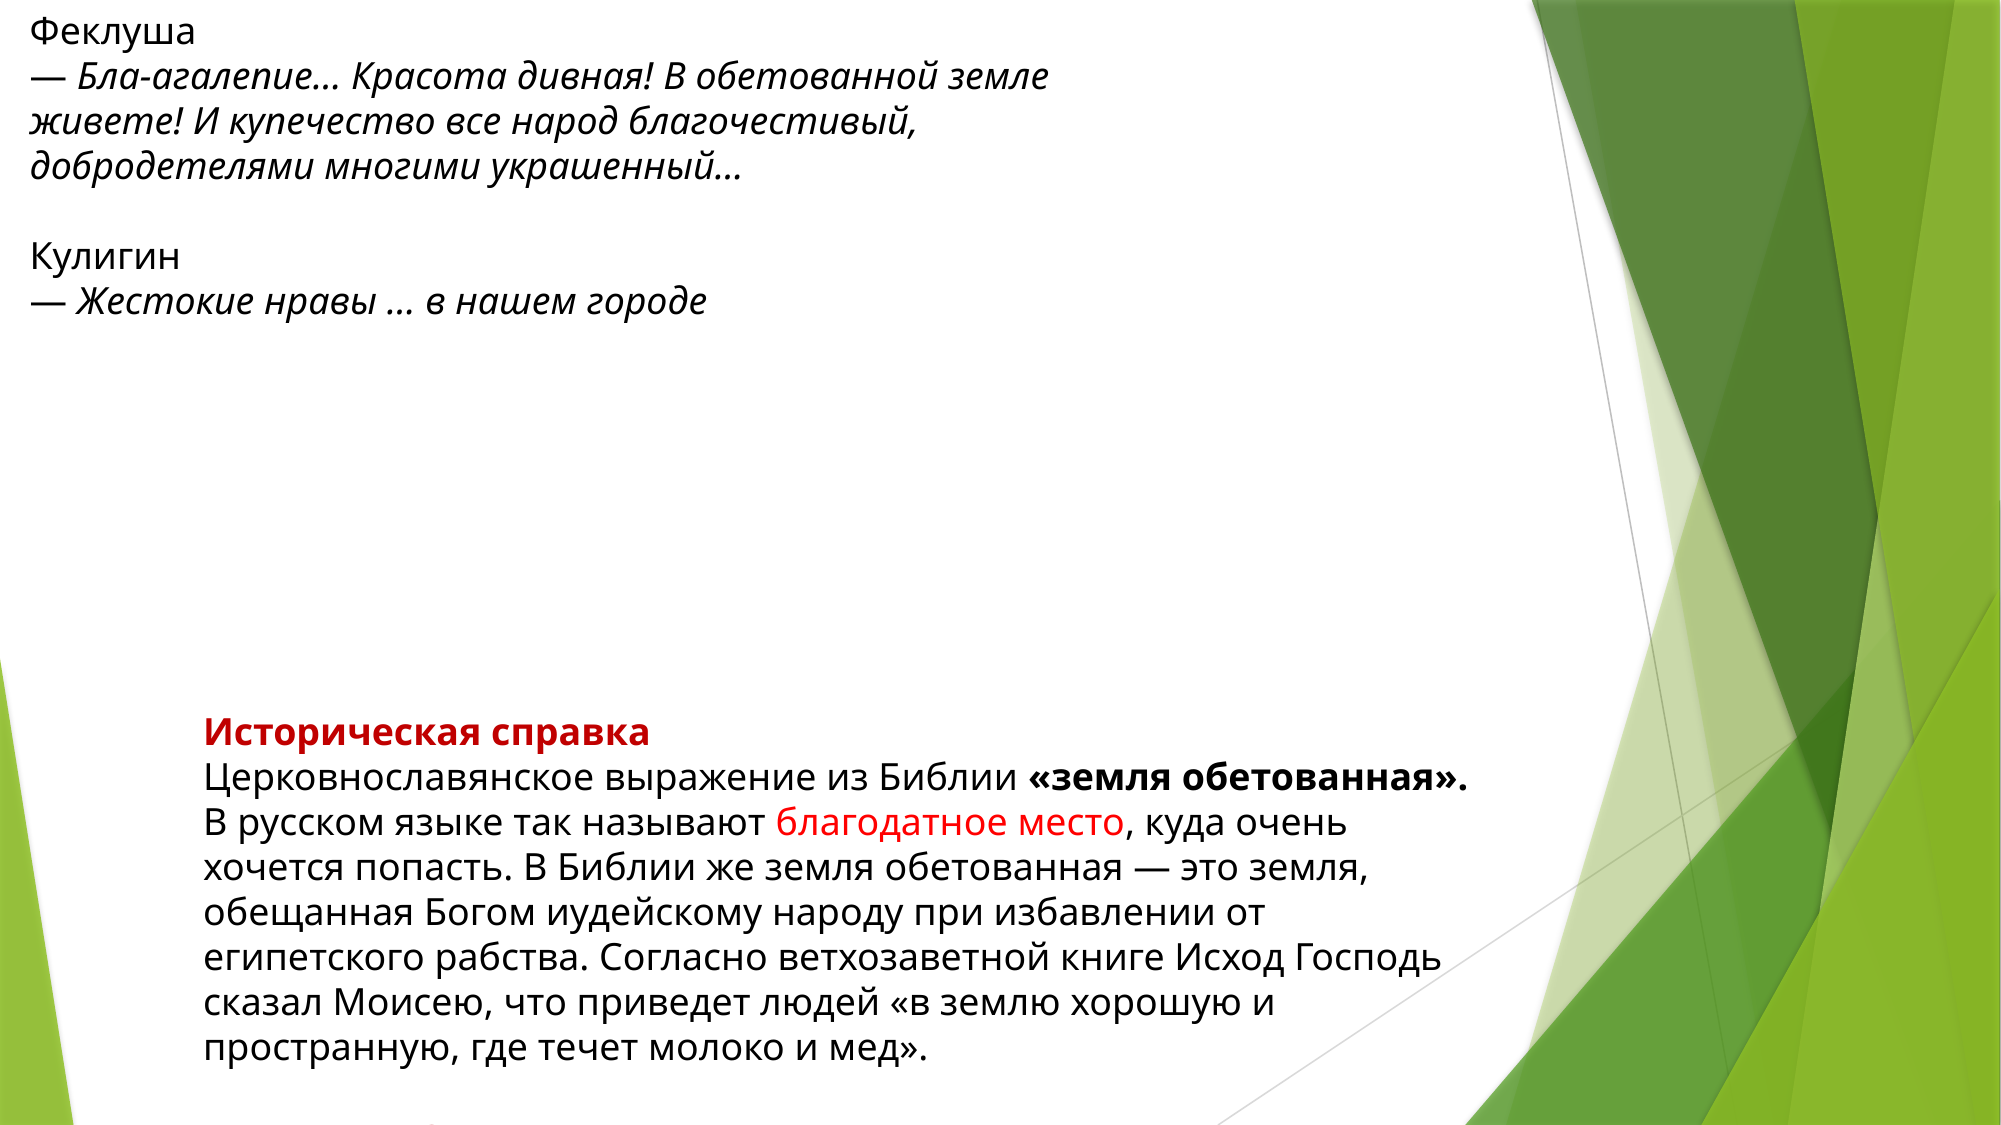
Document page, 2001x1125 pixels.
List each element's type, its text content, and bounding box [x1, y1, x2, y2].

text_box Феклуша — Бла-агалепие… Красота дивная! В обетованной земле живете! И купечество все народ благочестивый, добродетелями многими украшенный… Кулигин — Жестокие нравы … в нашем городе [14, 0, 1127, 330]
text_box Историческая справка Церковнославянское выражение из Библии «земля обетованная». В русском языке так называют благодатное место, куда очень хочется попасть. В Библии же земля обетованная — это земля, обещанная Богом иудейскому народу при избавлении от египетского рабства. Согласно ветхозаветной книге Исход Господь сказал Моисею, что приведет людей «в землю хорошую и пространную, где течет молоко и мед». Так ли это? [188, 700, 1494, 1125]
